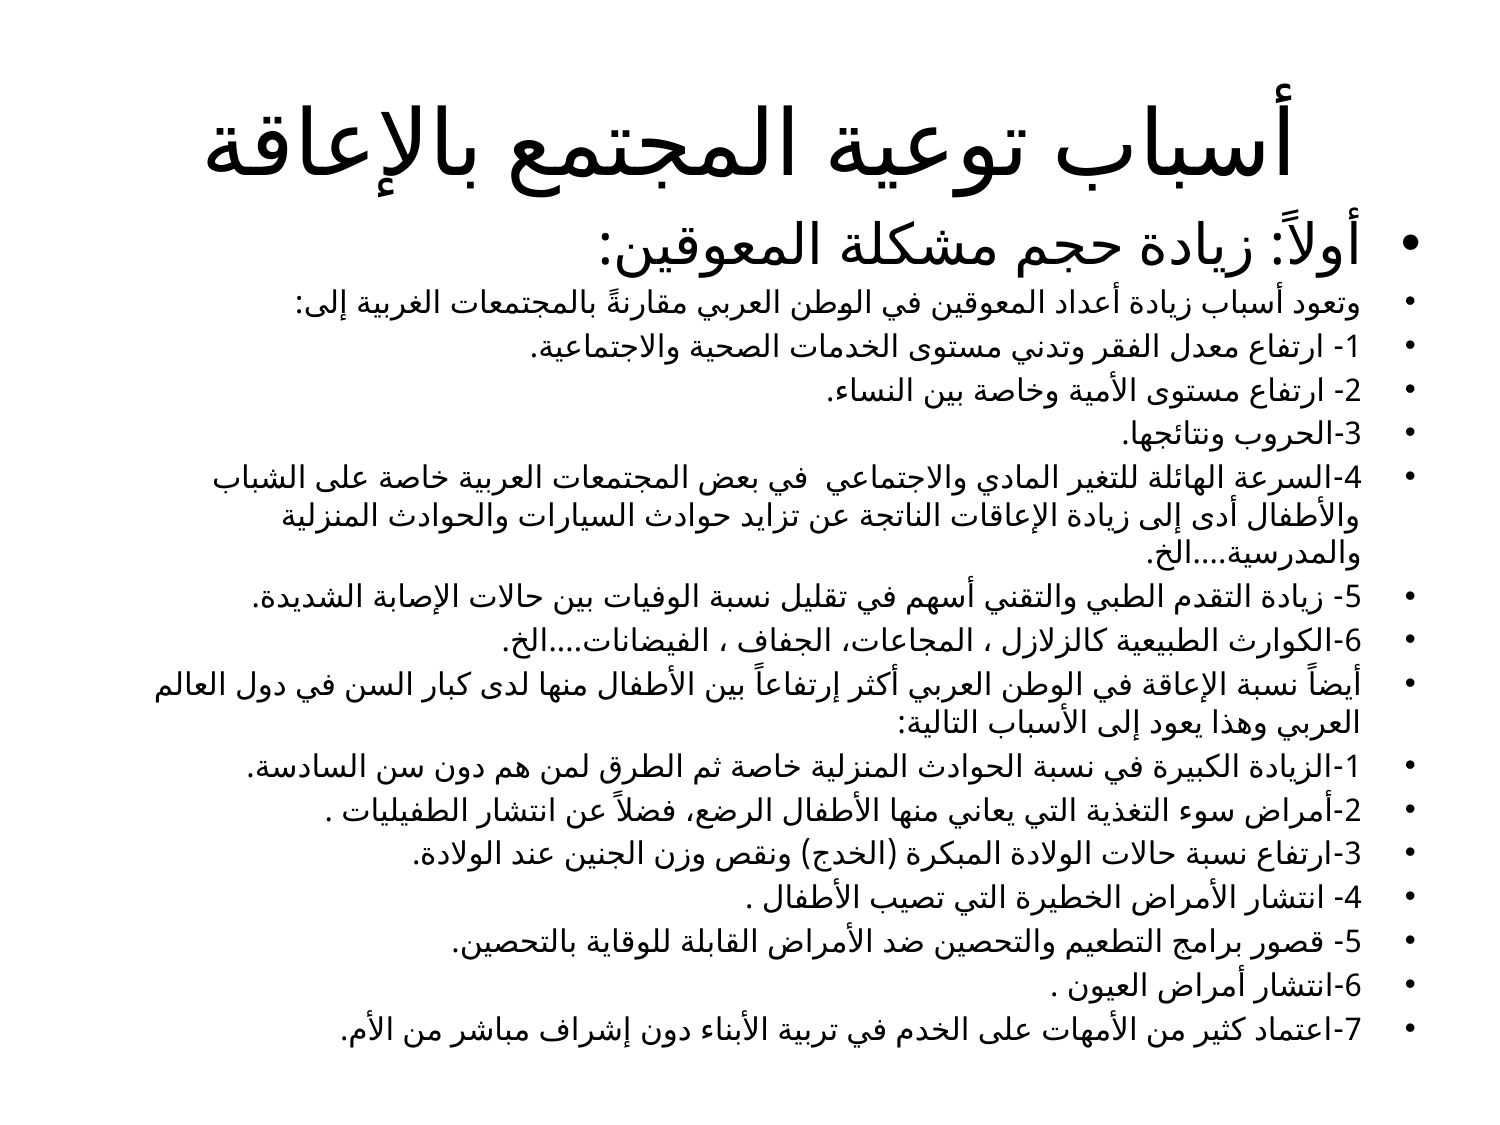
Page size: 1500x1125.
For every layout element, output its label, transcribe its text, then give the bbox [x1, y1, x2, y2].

list أولاً: زيادة حجم مشكلة المعوقين: وتعود أسباب زيادة أعداد المعوقين في الوطن العربي مقارنةً بالمجتمعات الغربية إلى: 1- ارتفاع معدل الفقر وتدني مستوى الخدمات الصحية والاجتماعية. 2- ارتفاع مستوى الأمية وخاصة بين النساء. 3-الحروب ونتائجها. 4-السرعة الهائلة للتغير المادي والاجتماعي في بعض المجتمعات العربية خاصة على الشباب والأطفال أدى إلى زيادة الإعاقات الناتجة عن تزايد حوادث السيارات والحوادث المنزلية والمدرسية....الخ. 5- زيادة التقدم الطبي والتقني أسهم في تقليل نسبة الوفيات بين حالات الإصابة الشديدة. 6-الكوارث الطبيعية كالزلازل ، المجاعات، الجفاف ، الفيضانات....الخ. أيضاً نسبة الإعاقة في الوطن العربي أكثر إرتفاعاً بين الأطفال منها لدى كبار السن في دول العالم العربي وهذا يعود إلى الأسباب التالية: 1-الزيادة الكبيرة في نسبة الحوادث المنزلية خاصة ثم الطرق لمن هم دون سن السادسة. 2-أمراض سوء التغذية التي يعاني منها الأطفال الرضع، فضلاً عن انتشار الطفيليات . 3-ارتفاع نسبة حالات الولادة المبكرة (الخدج) ونقص وزن الجنين عند الولادة. 4- انتشار الأمراض الخطيرة التي تصيب الأطفال . 5- قصور برامج التطعيم والتحصين ضد الأمراض القابلة للوقاية بالتحصين. 6-انتشار أمراض العيون . 7-اعتماد كثير من الأمهات على الخدم في تربية الأبناء دون إشراف مباشر من الأم. [75, 200, 1425, 1063]
title أسباب توعية المجتمع بالإعاقة [75, 45, 1425, 200]
